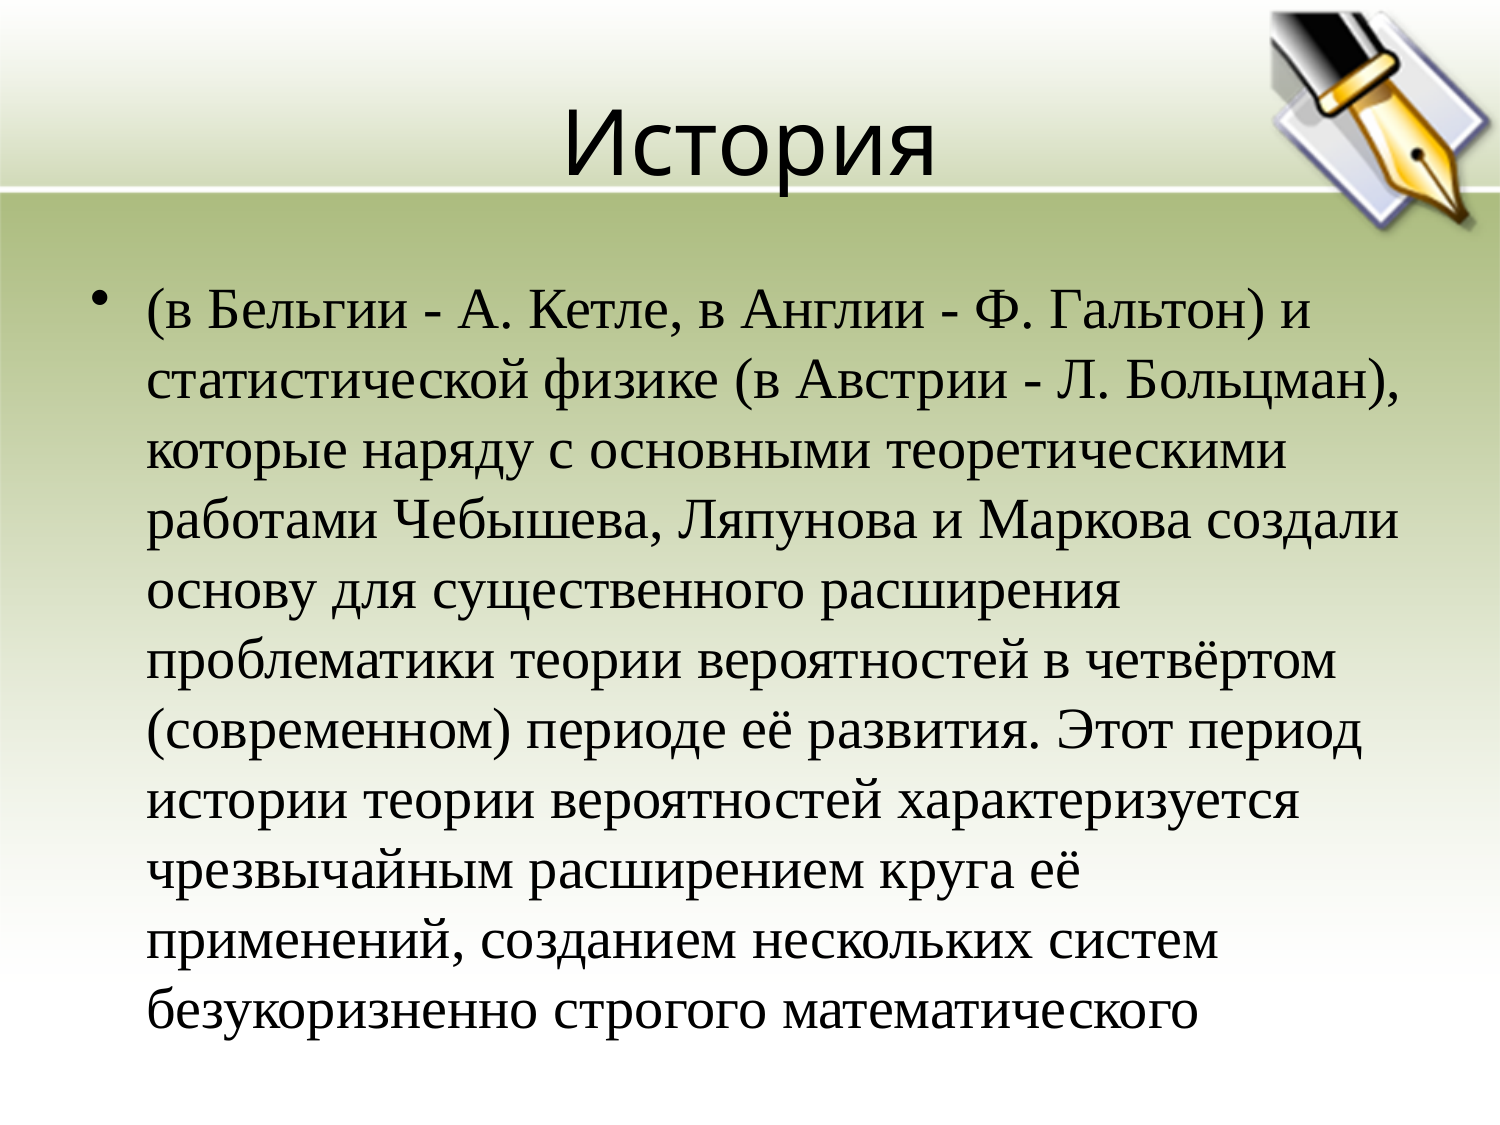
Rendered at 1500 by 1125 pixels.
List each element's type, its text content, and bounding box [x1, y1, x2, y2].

list (в Бельгии - А. Кетле, в Англии - Ф. Гальтон) и статистической физике (в Австрии - Л. Больцман), которые наряду с основными теоретическими работами Чебышева, Ляпунова и Маркова создали основу для существенного расширения проблематики теории вероятностей в четвёртом (современном) периоде её развития. Этот период истории теории вероятностей характеризуется чрезвычайным расширением круга её применений, созданием нескольких систем безукоризненно строгого математического [74, 262, 1426, 1006]
picture [0, 0, 1500, 1125]
title История [74, 44, 1426, 233]
